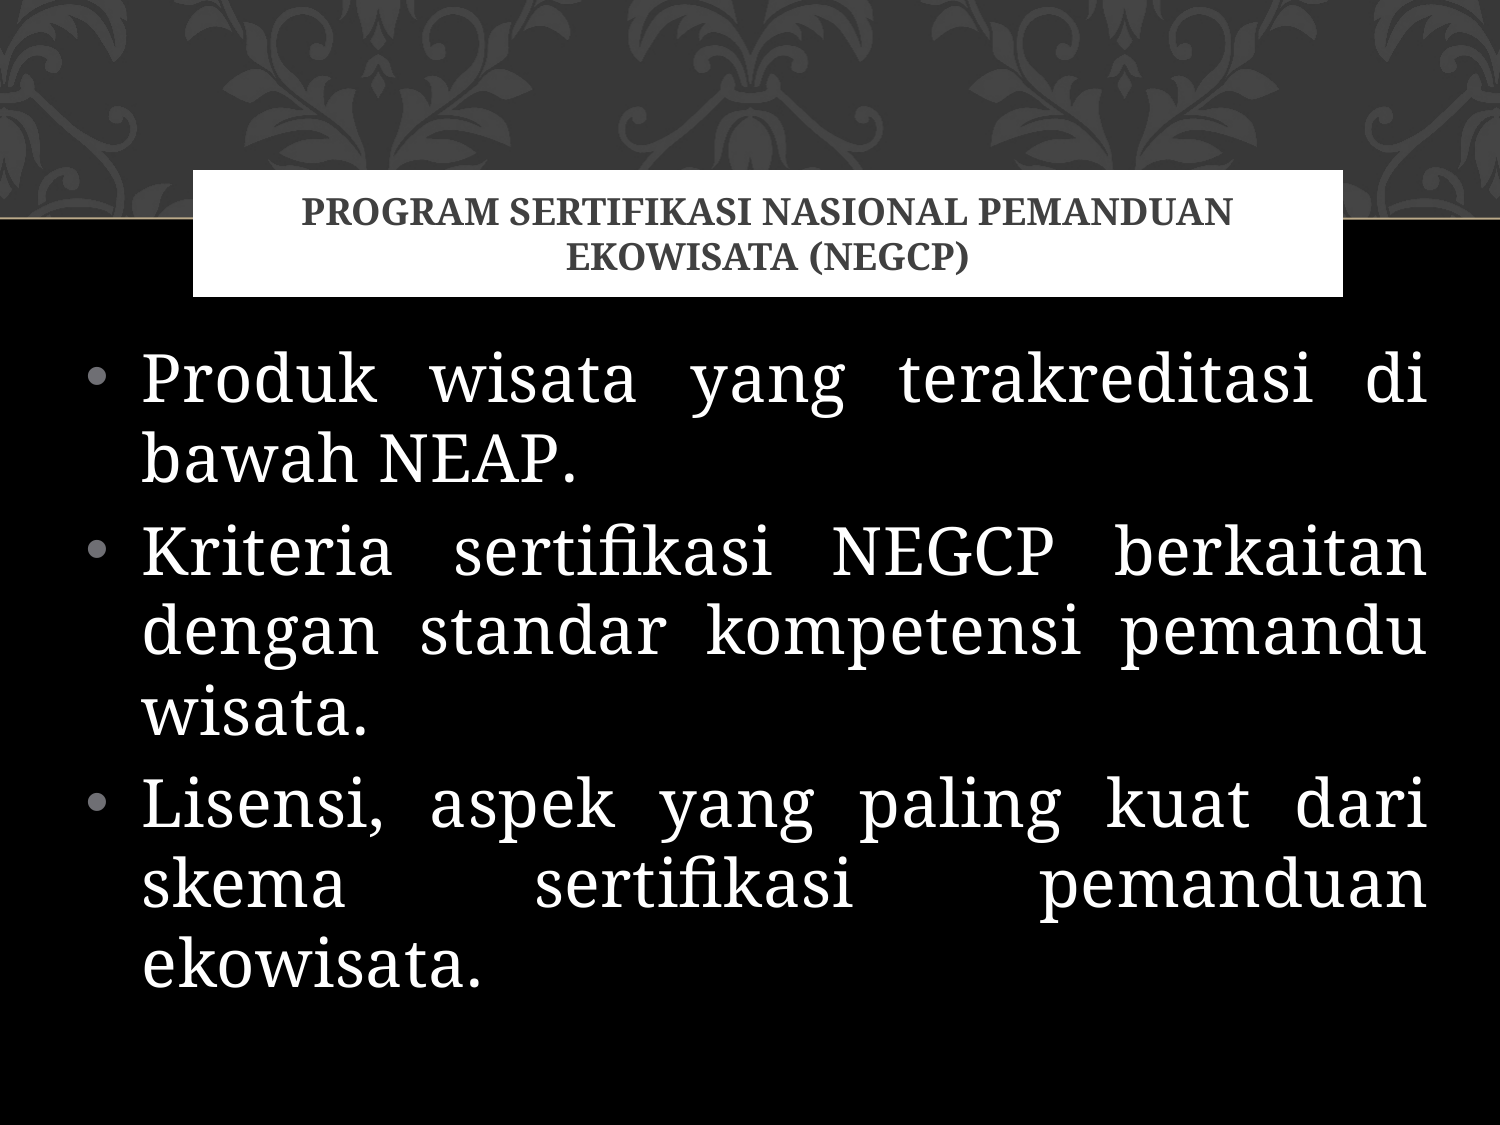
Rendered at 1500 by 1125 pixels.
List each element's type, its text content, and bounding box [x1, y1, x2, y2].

list Produk wisata yang terakreditasi di bawah NEAP. Kriteria sertifikasi NEGCP berkaitan dengan standar kompetensi pemandu wisata. Lisensi, aspek yang paling kuat dari skema sertifikasi pemanduan ekowisata. [70, 328, 1446, 1071]
title program sertifikasi nasional pemanduan ekowisata (NEGCP) [193, 170, 1343, 297]
